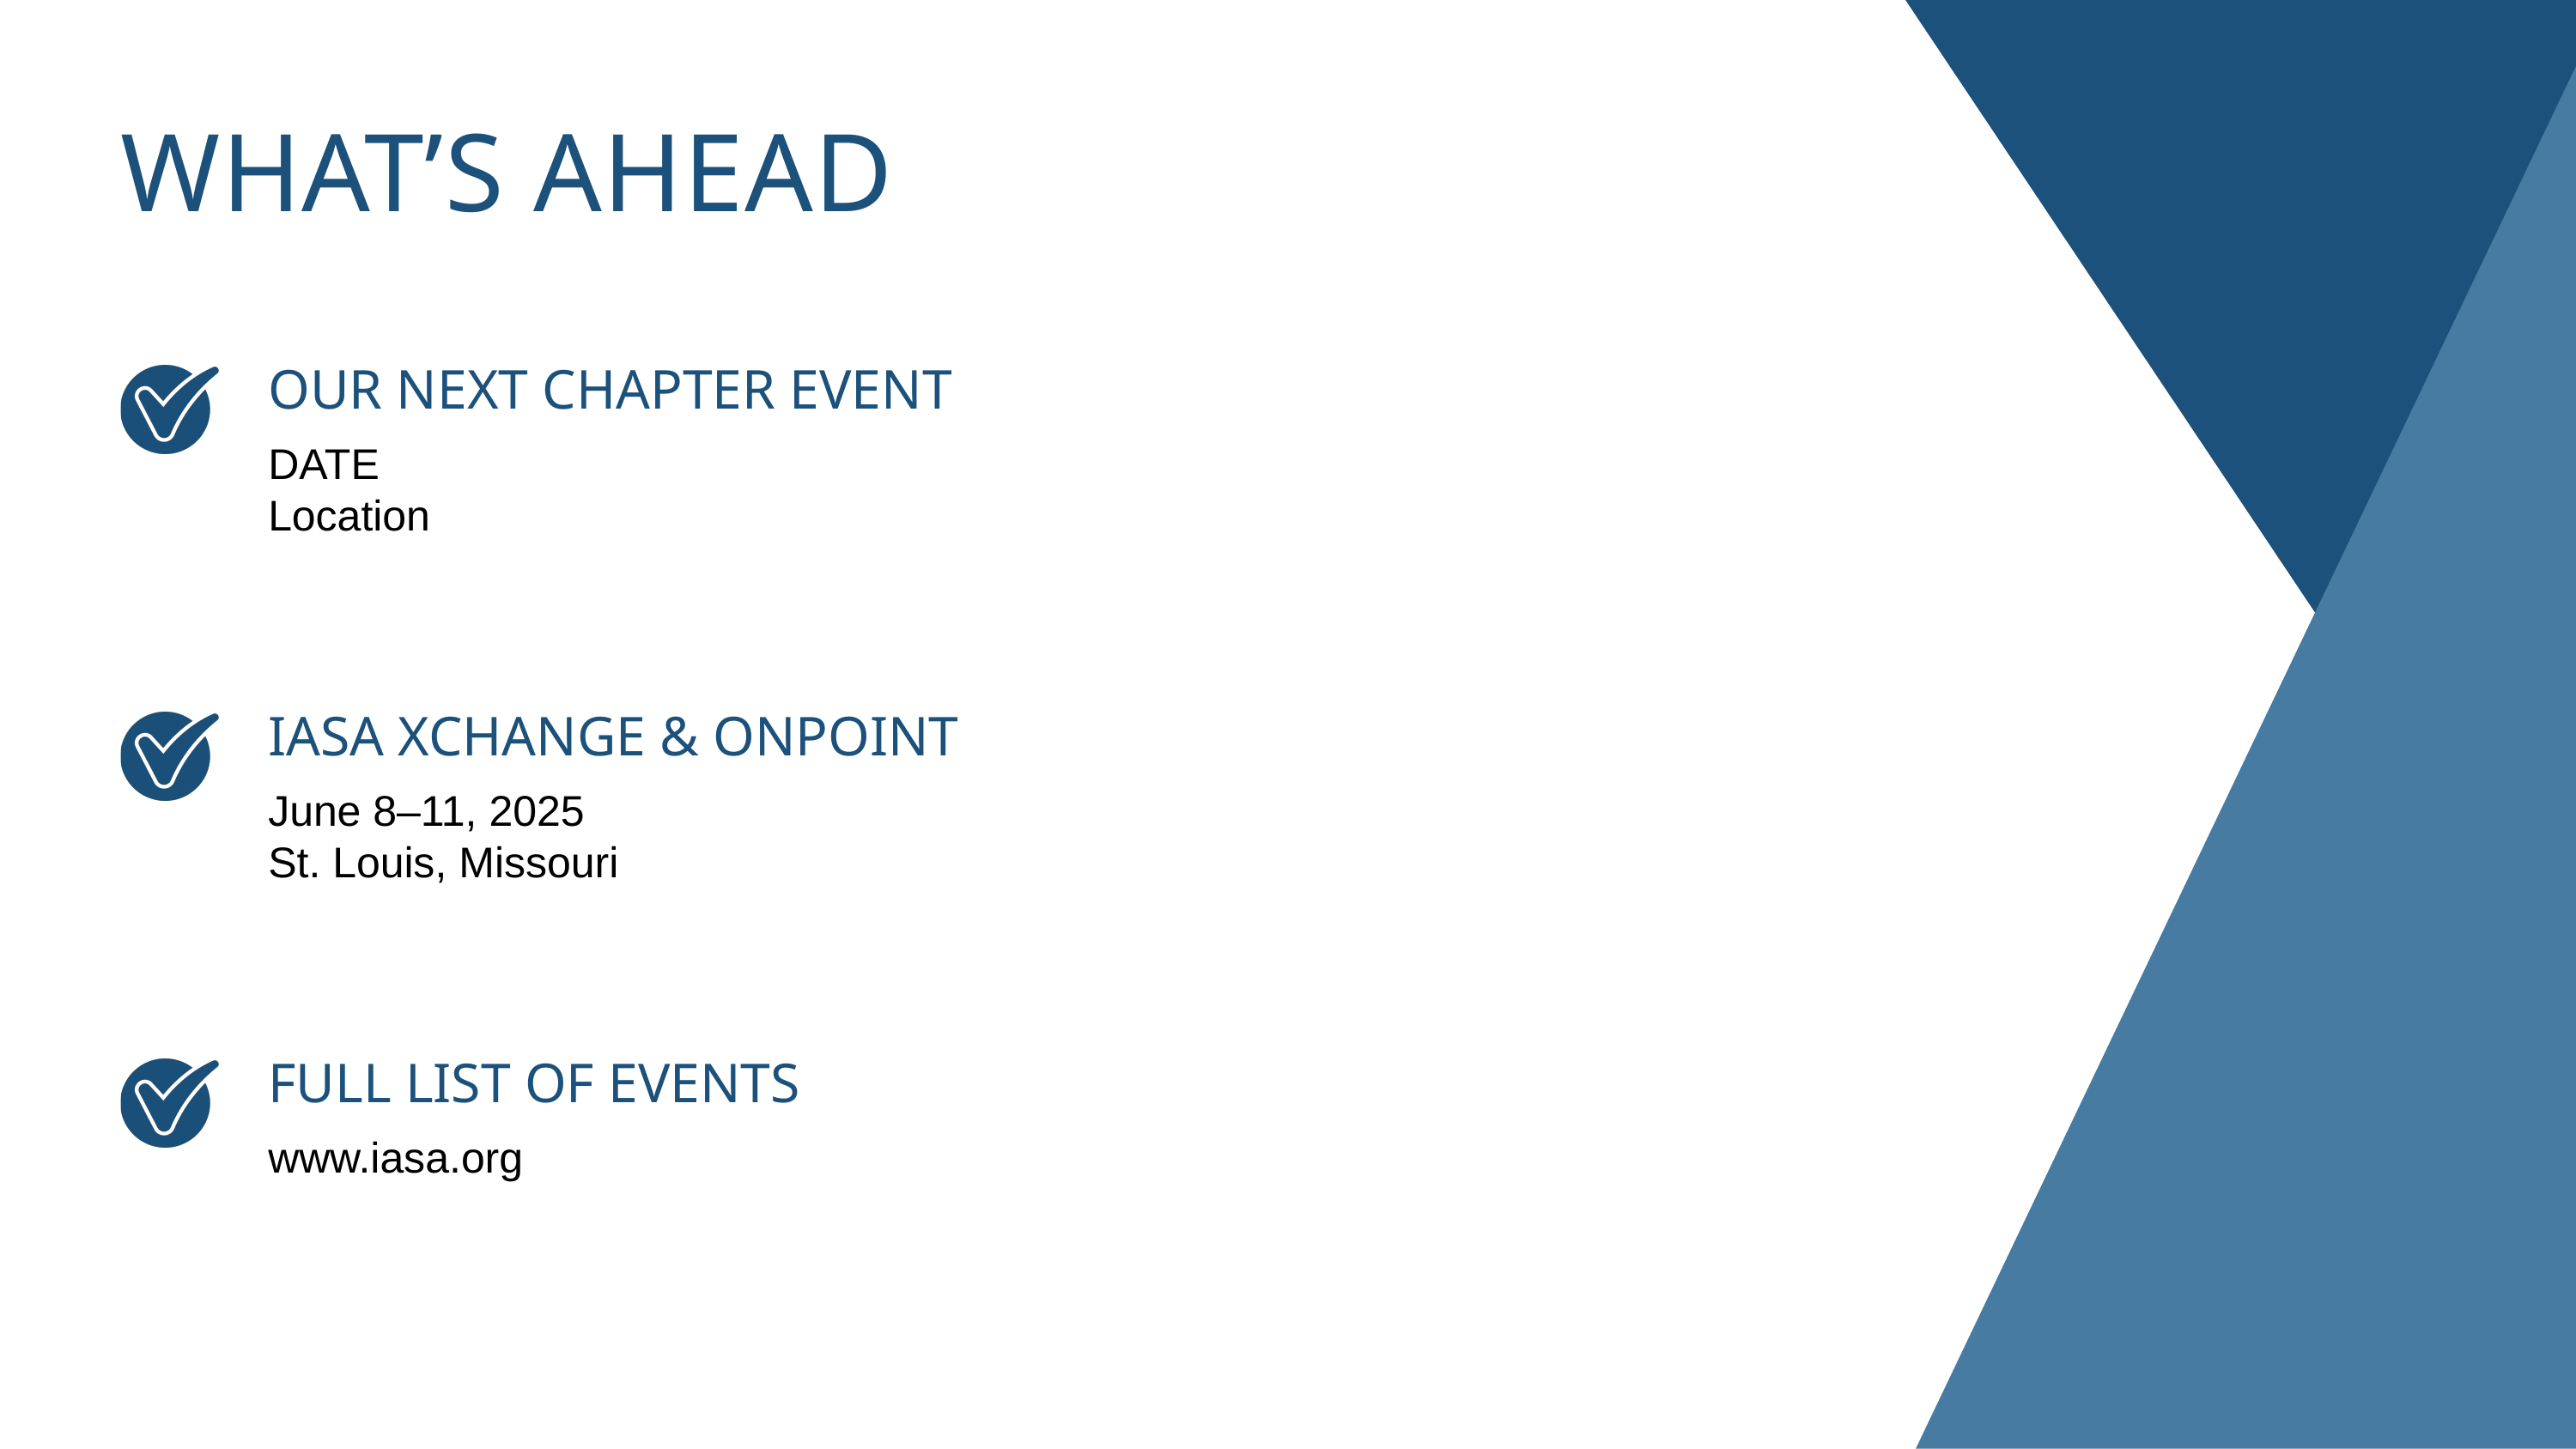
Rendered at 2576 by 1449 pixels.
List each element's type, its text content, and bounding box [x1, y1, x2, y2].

text_box www.iasa.org [268, 1130, 1807, 1182]
text_box [120, 1058, 221, 1148]
text_box [120, 365, 221, 454]
text_box FULL LIST OF EVENTS [268, 1049, 974, 1114]
text_box [120, 712, 221, 801]
text_box WHAT’S AHEAD [120, 104, 1399, 233]
text_box DATE Location [268, 436, 1807, 540]
text_box [1914, 62, 2576, 1449]
text_box IASA XCHANGE & ONPOINT [268, 702, 1174, 767]
text_box [1904, 0, 2576, 612]
text_box OUR NEXT CHAPTER EVENT [268, 355, 1153, 421]
text_box June 8–11, 2025 St. Louis, Missouri [268, 783, 1807, 937]
